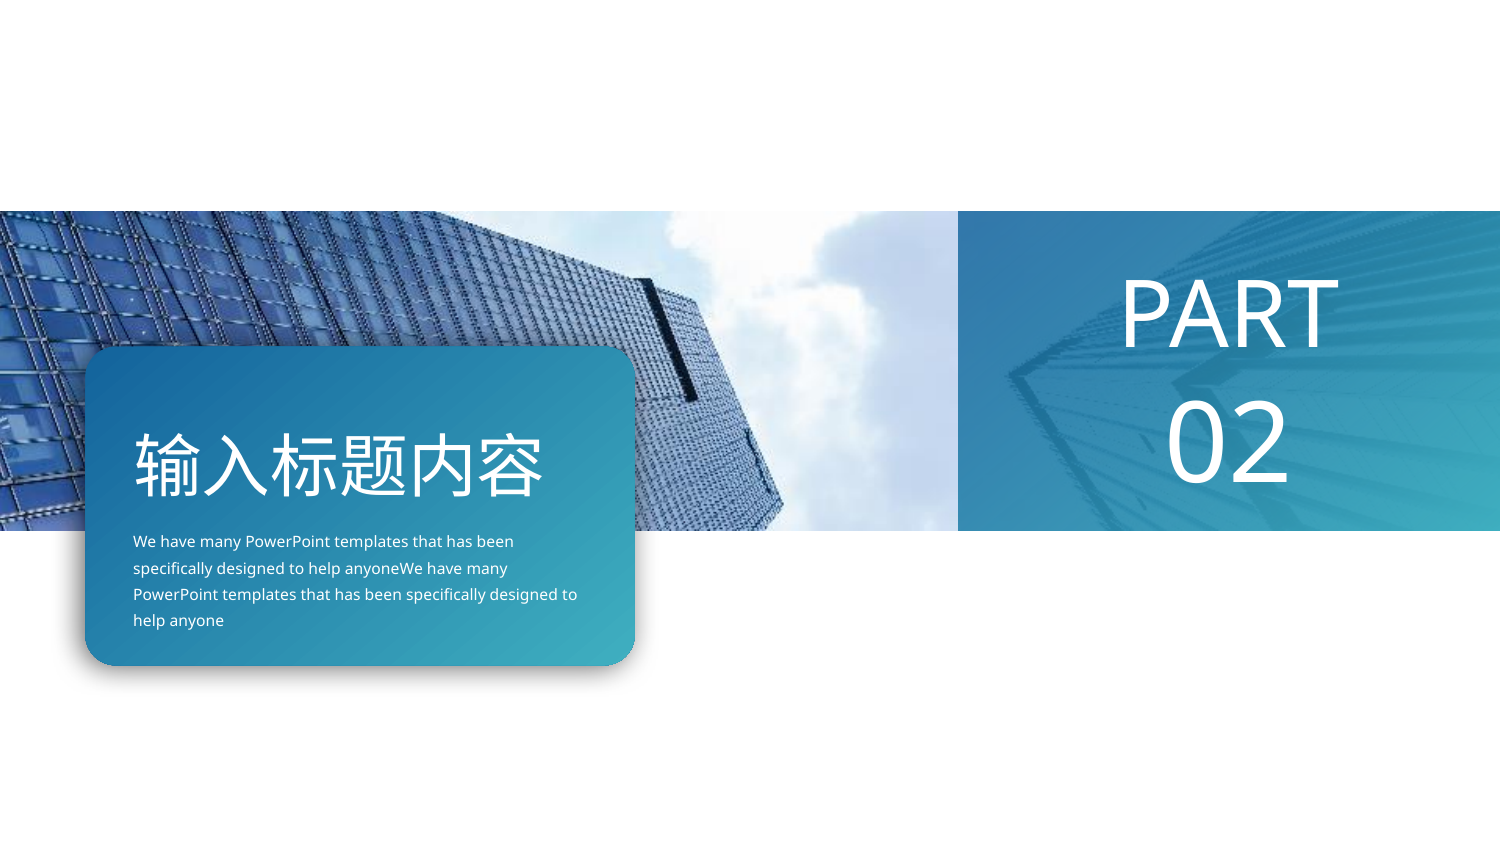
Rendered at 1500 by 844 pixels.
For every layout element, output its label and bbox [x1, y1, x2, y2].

text_box [0, 211, 1500, 531]
text_box [84, 531, 636, 667]
text_box [118, 415, 595, 639]
